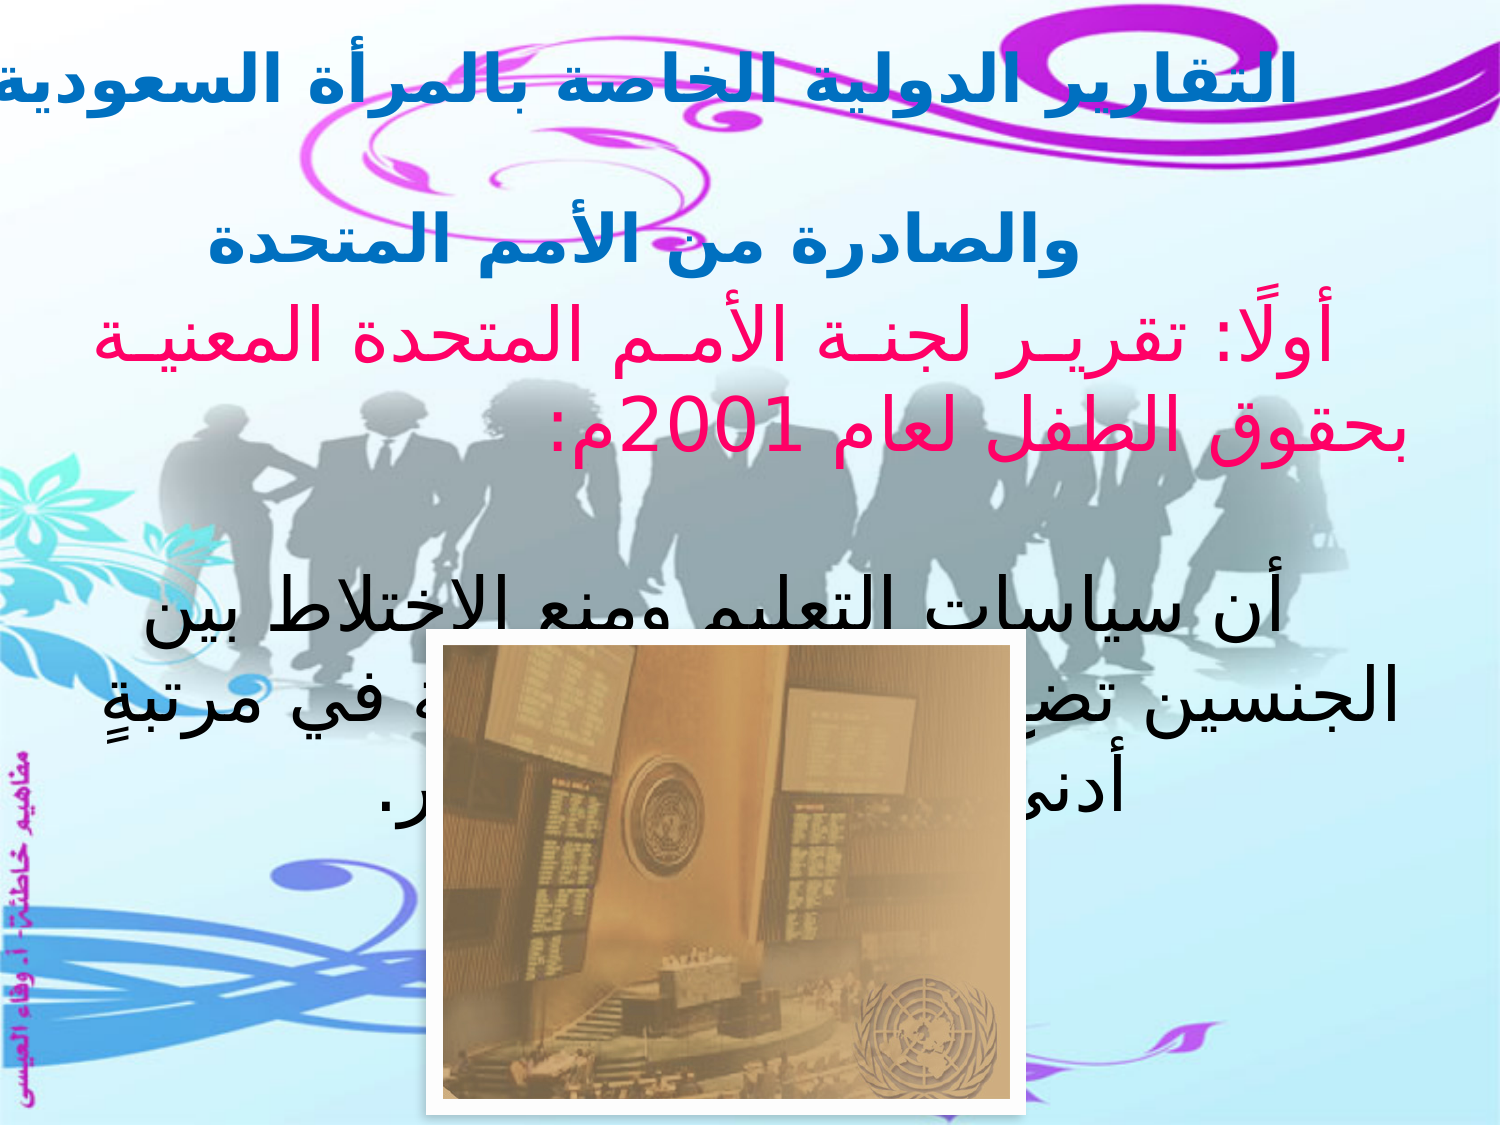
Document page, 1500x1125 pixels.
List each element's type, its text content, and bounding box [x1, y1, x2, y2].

list أولًا: تقرير لجنة الأمم المتحدة المعنية بحقوق الطفل لعام 2001م: أن سياسات التعليم ومنع الاختلاط بين الجنسين تضع الفتيات منذ البداية في مرتبةٍ أدنى من أقرانهن الذكور. [76, 278, 1427, 1022]
picture [0, 0, 1500, 1125]
text_box التقارير الدولية الخاصة بالمرأة السعودية والصادرة من الأمم المتحدة [0, 101, 1321, 290]
picture [442, 644, 1011, 1099]
